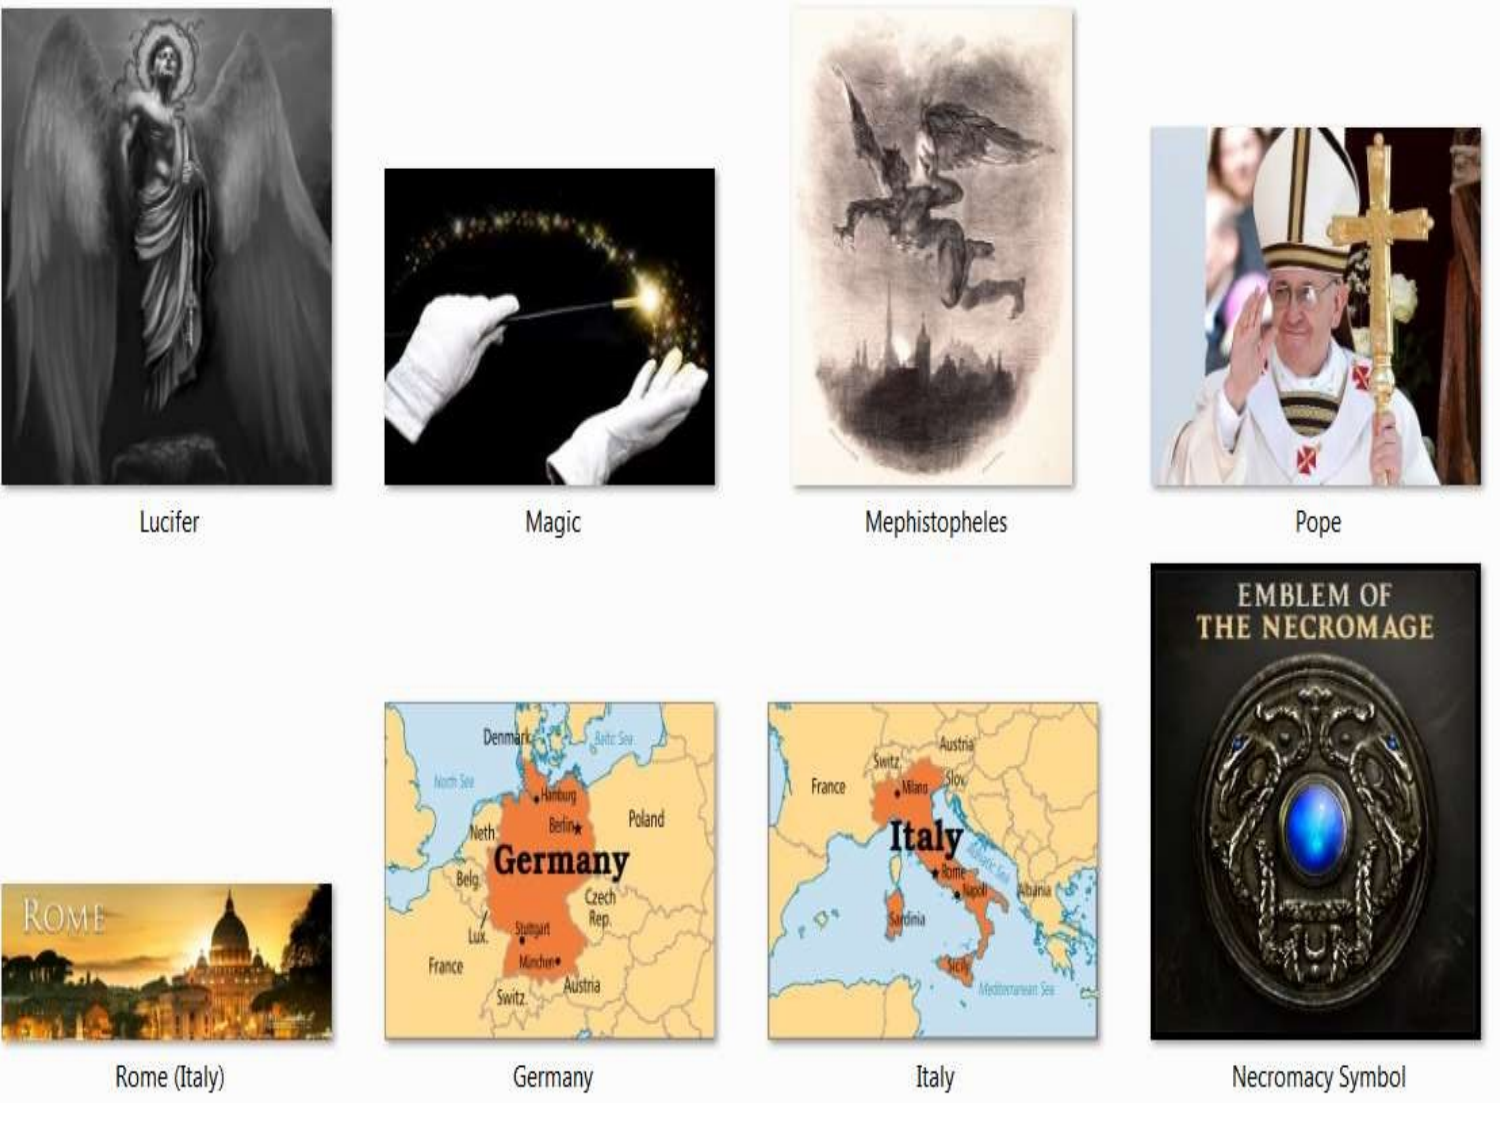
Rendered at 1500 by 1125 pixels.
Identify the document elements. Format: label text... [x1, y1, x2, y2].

slide_number 18 [1080, 1046, 1425, 1103]
text_box [0, 0, 1500, 1103]
